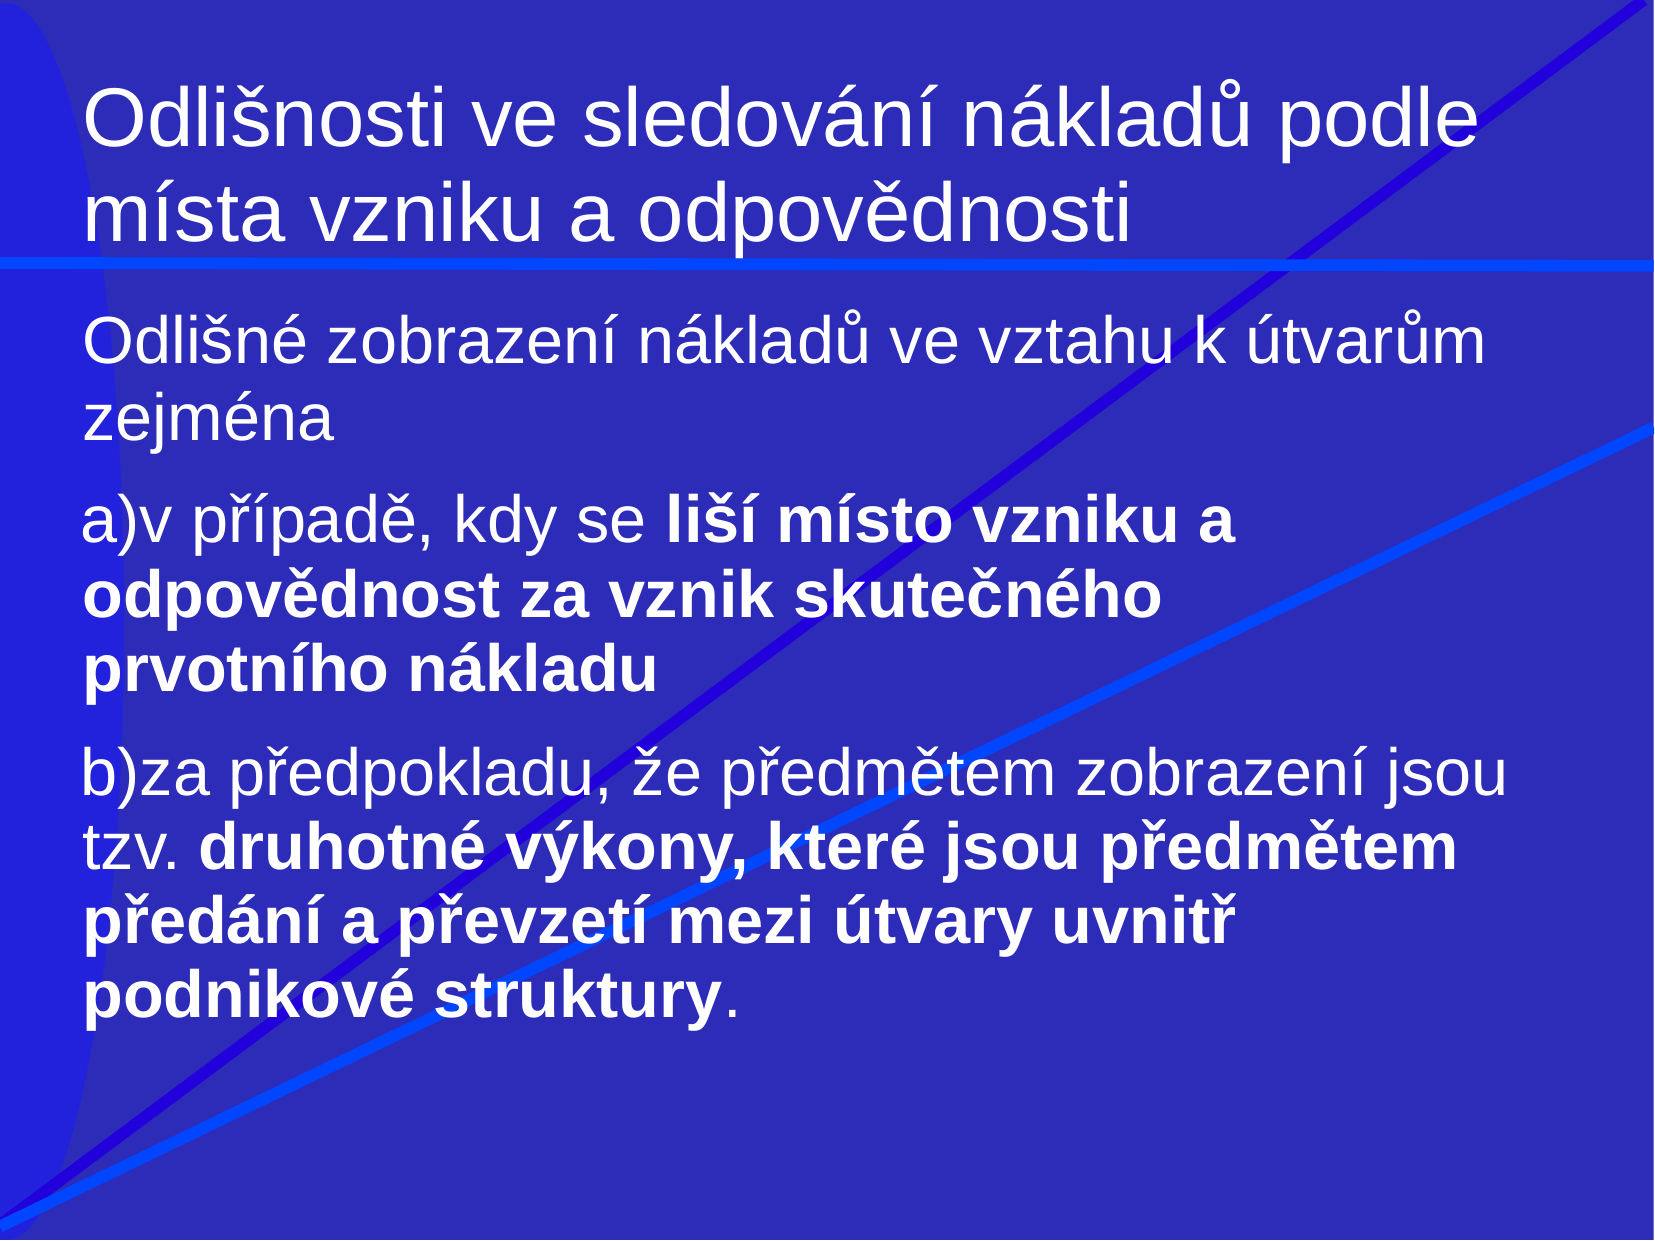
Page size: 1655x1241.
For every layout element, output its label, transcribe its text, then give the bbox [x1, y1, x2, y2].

title Odlišnosti ve sledování nákladů podle místa vzniku a odpovědnosti [80, 66, 1574, 274]
text_box Odlišné zobrazení nákladů ve vztahu k útvarům zejména v případě, kdy se liší místo vzniku a odpovědnost za vznik skutečného prvotního nákladu za předpokladu, že předmětem zobrazení jsou tzv. druhotné výkony, které jsou předmětem předání a převzetí mezi útvary uvnitř podnikové struktury. [80, 299, 1531, 1033]
